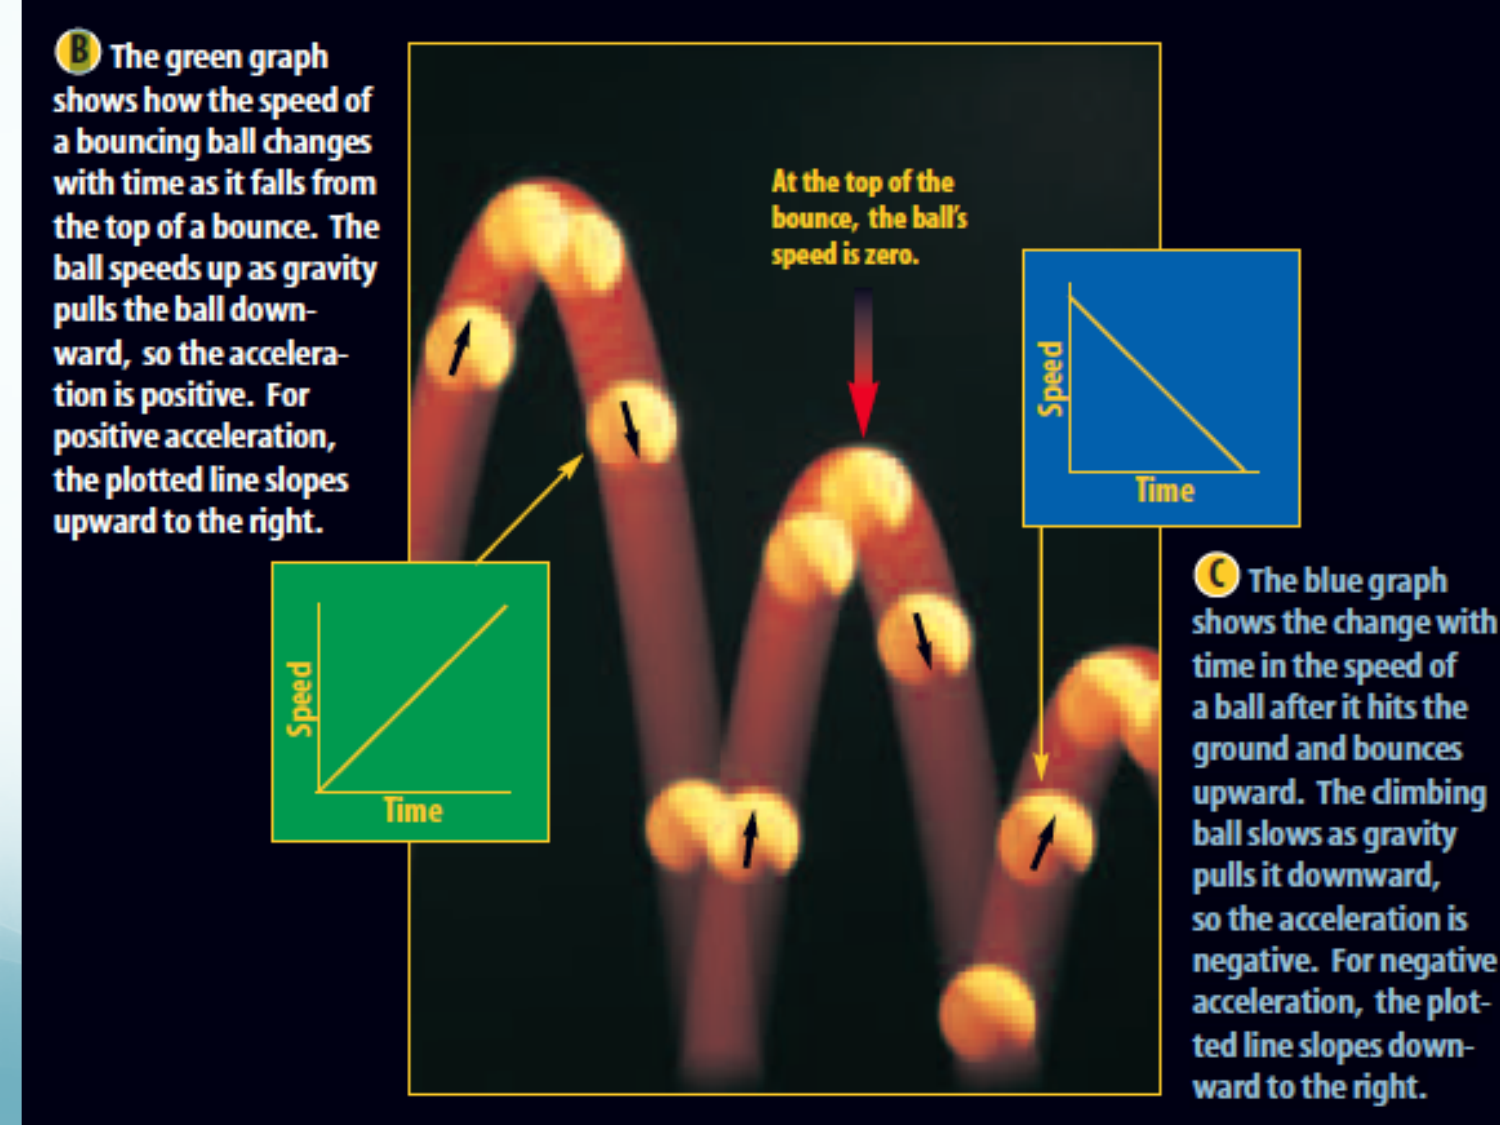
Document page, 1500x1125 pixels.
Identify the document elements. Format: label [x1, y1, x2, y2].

list [21, 0, 1500, 1125]
